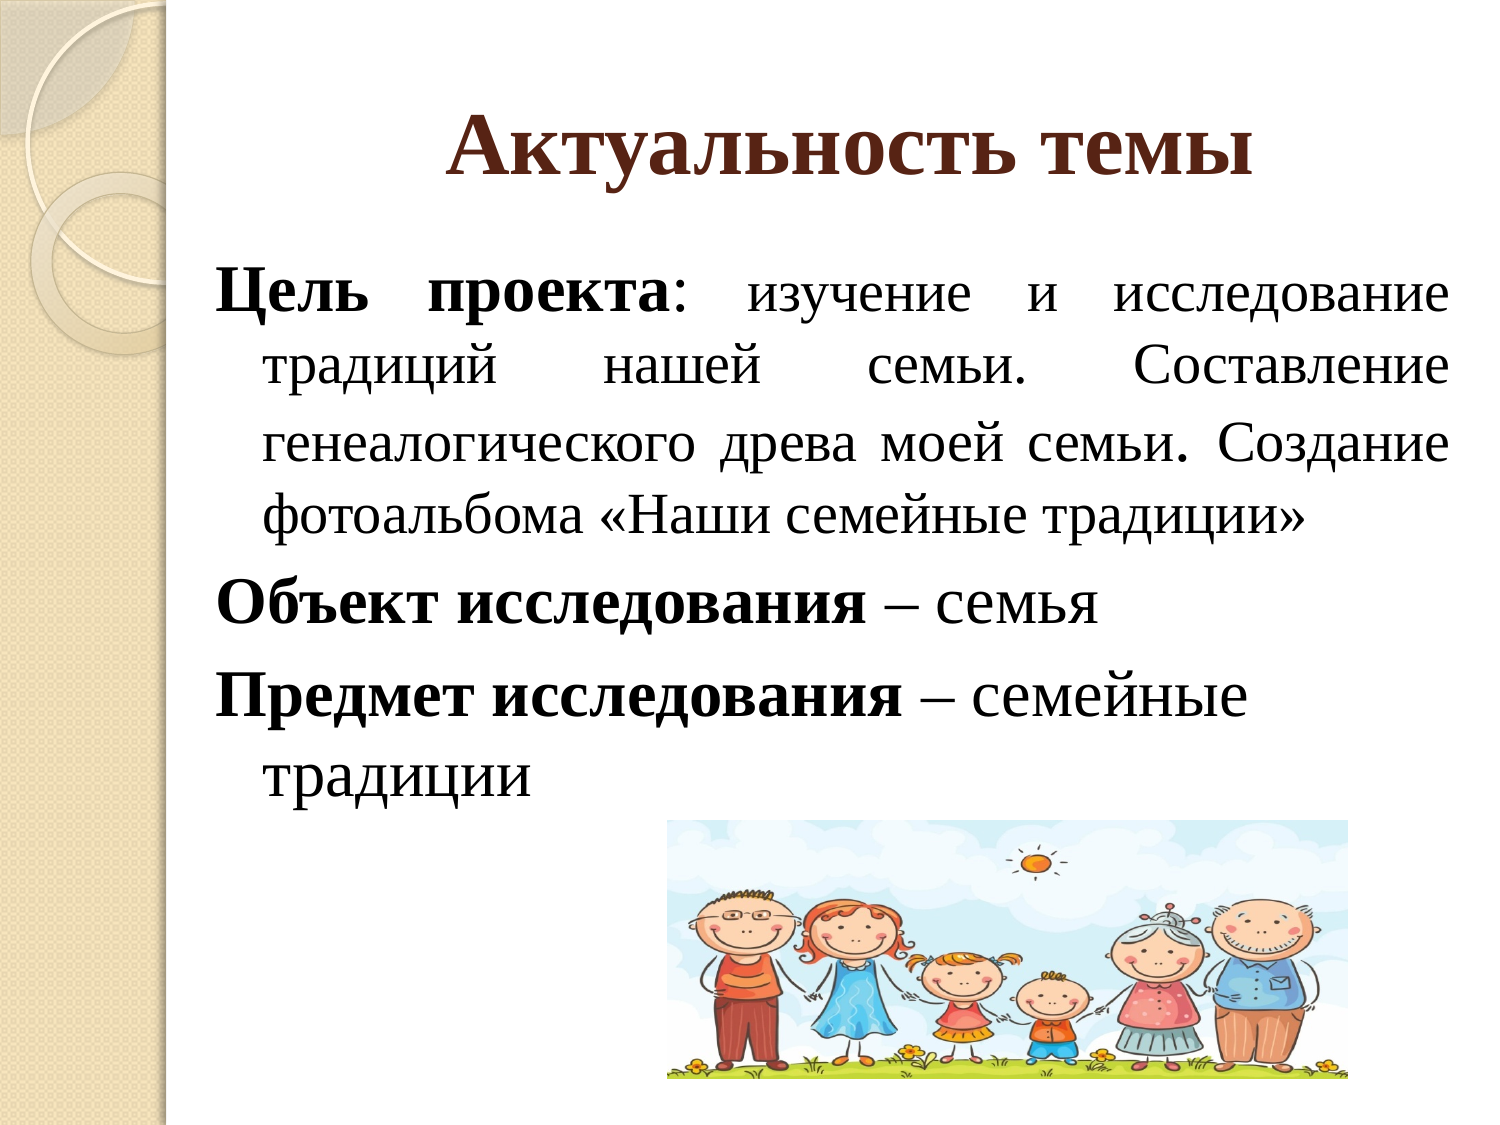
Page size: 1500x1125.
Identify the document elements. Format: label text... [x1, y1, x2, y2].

title Актуальность темы [235, 45, 1466, 233]
picture [667, 820, 1348, 1079]
list Цель проекта: изучение и исследование традиций нашей семьи. Составление генеалогического древа моей семьи. Создание фотоальбома «Наши семейные традиции» Объект исследования – семья Предмет исследования – семейные традиции [187, 237, 1466, 1025]
